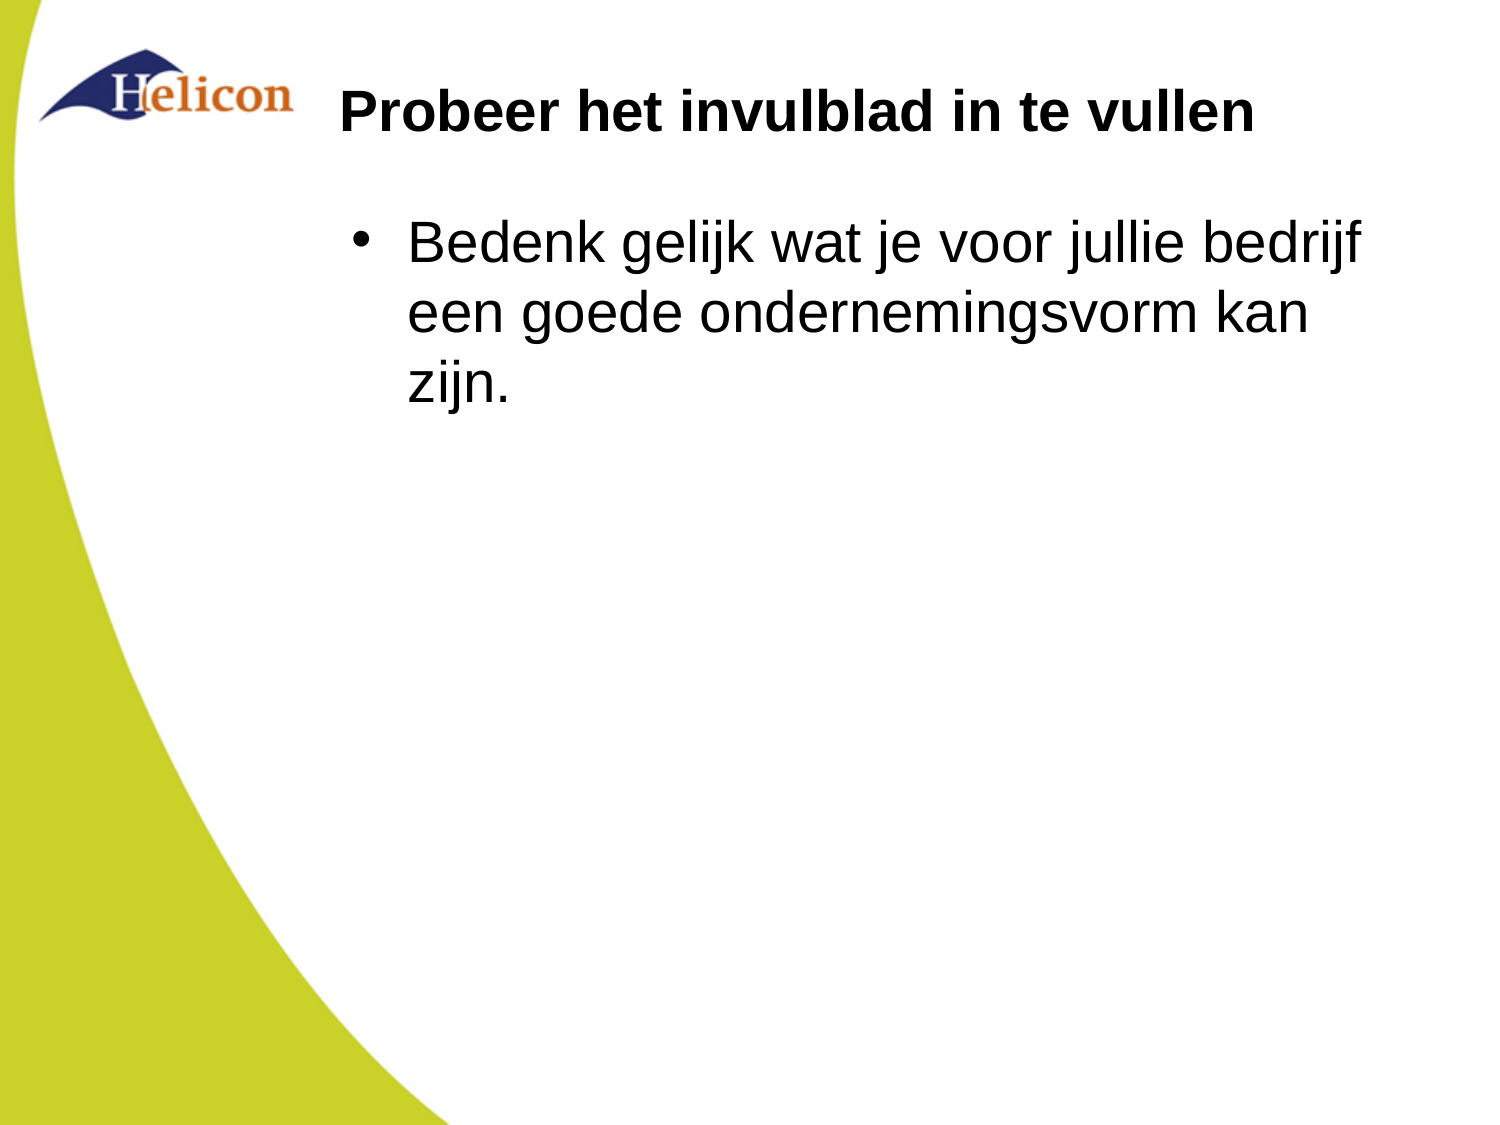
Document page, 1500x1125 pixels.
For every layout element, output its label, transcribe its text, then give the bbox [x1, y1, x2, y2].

picture [0, 0, 1500, 1125]
list Bedenk gelijk wat je voor jullie bedrijf een goede ondernemingsvorm kan zijn. [336, 196, 1425, 1005]
title Probeer het invulblad in te vullen [324, 54, 1415, 161]
